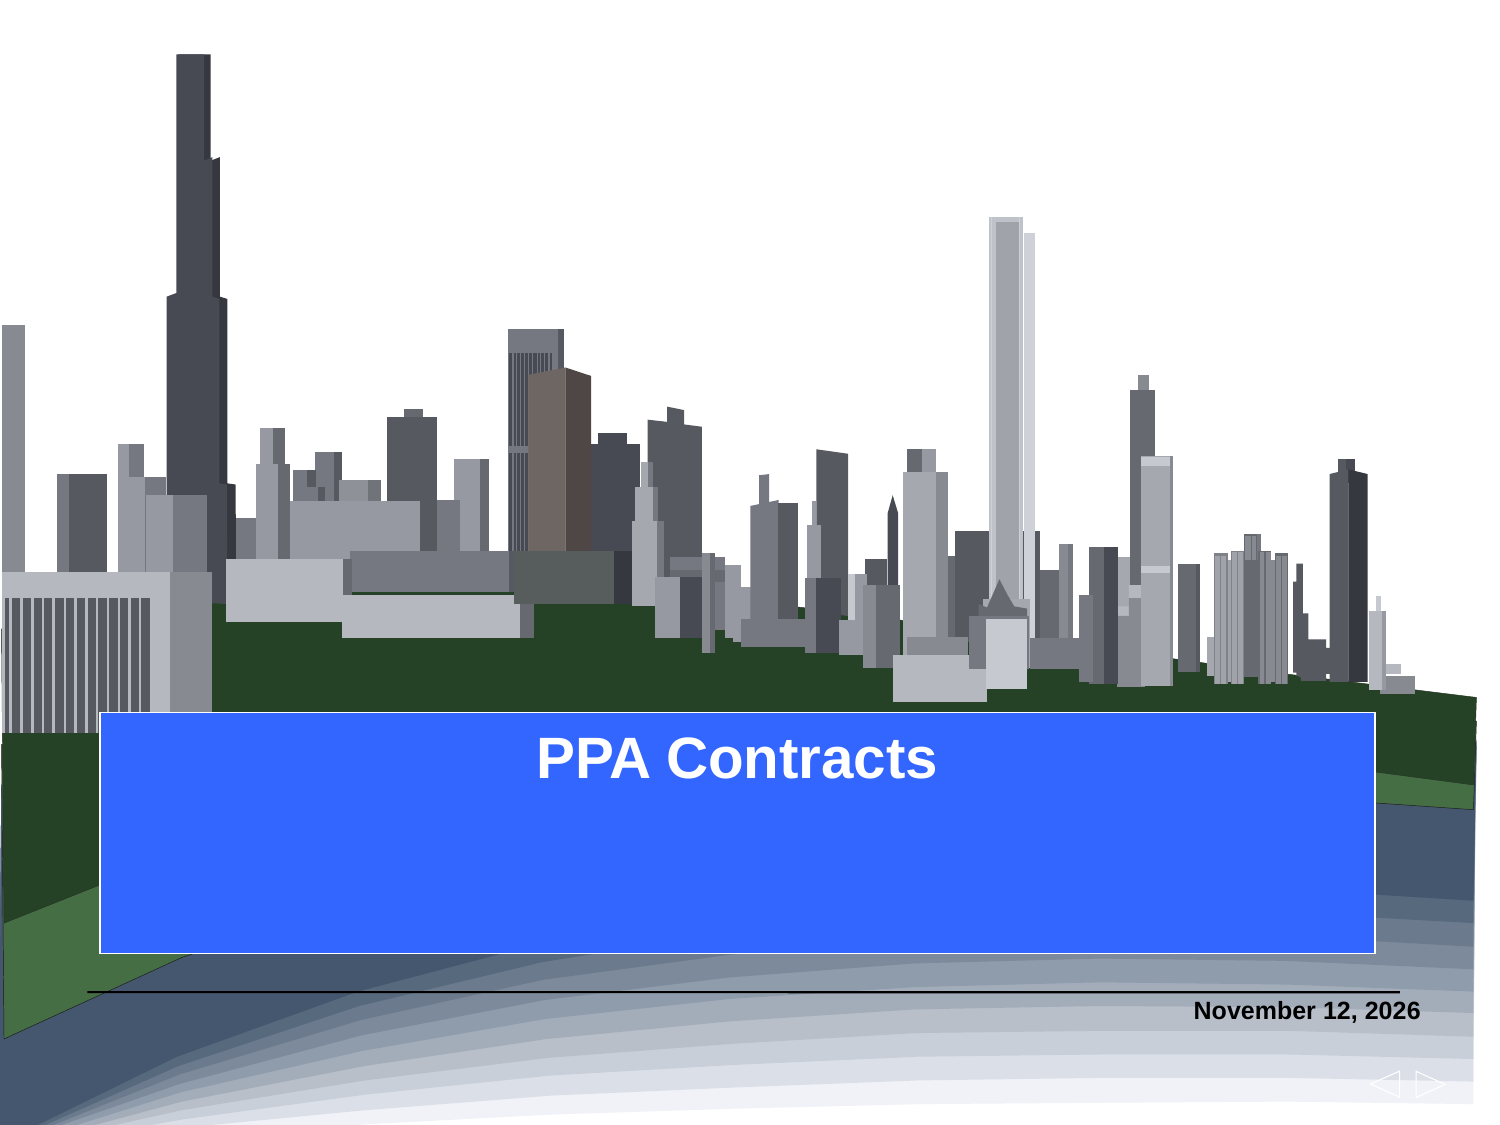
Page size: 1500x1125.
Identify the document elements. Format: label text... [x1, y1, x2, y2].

title PPA Contracts [99, 712, 1376, 954]
